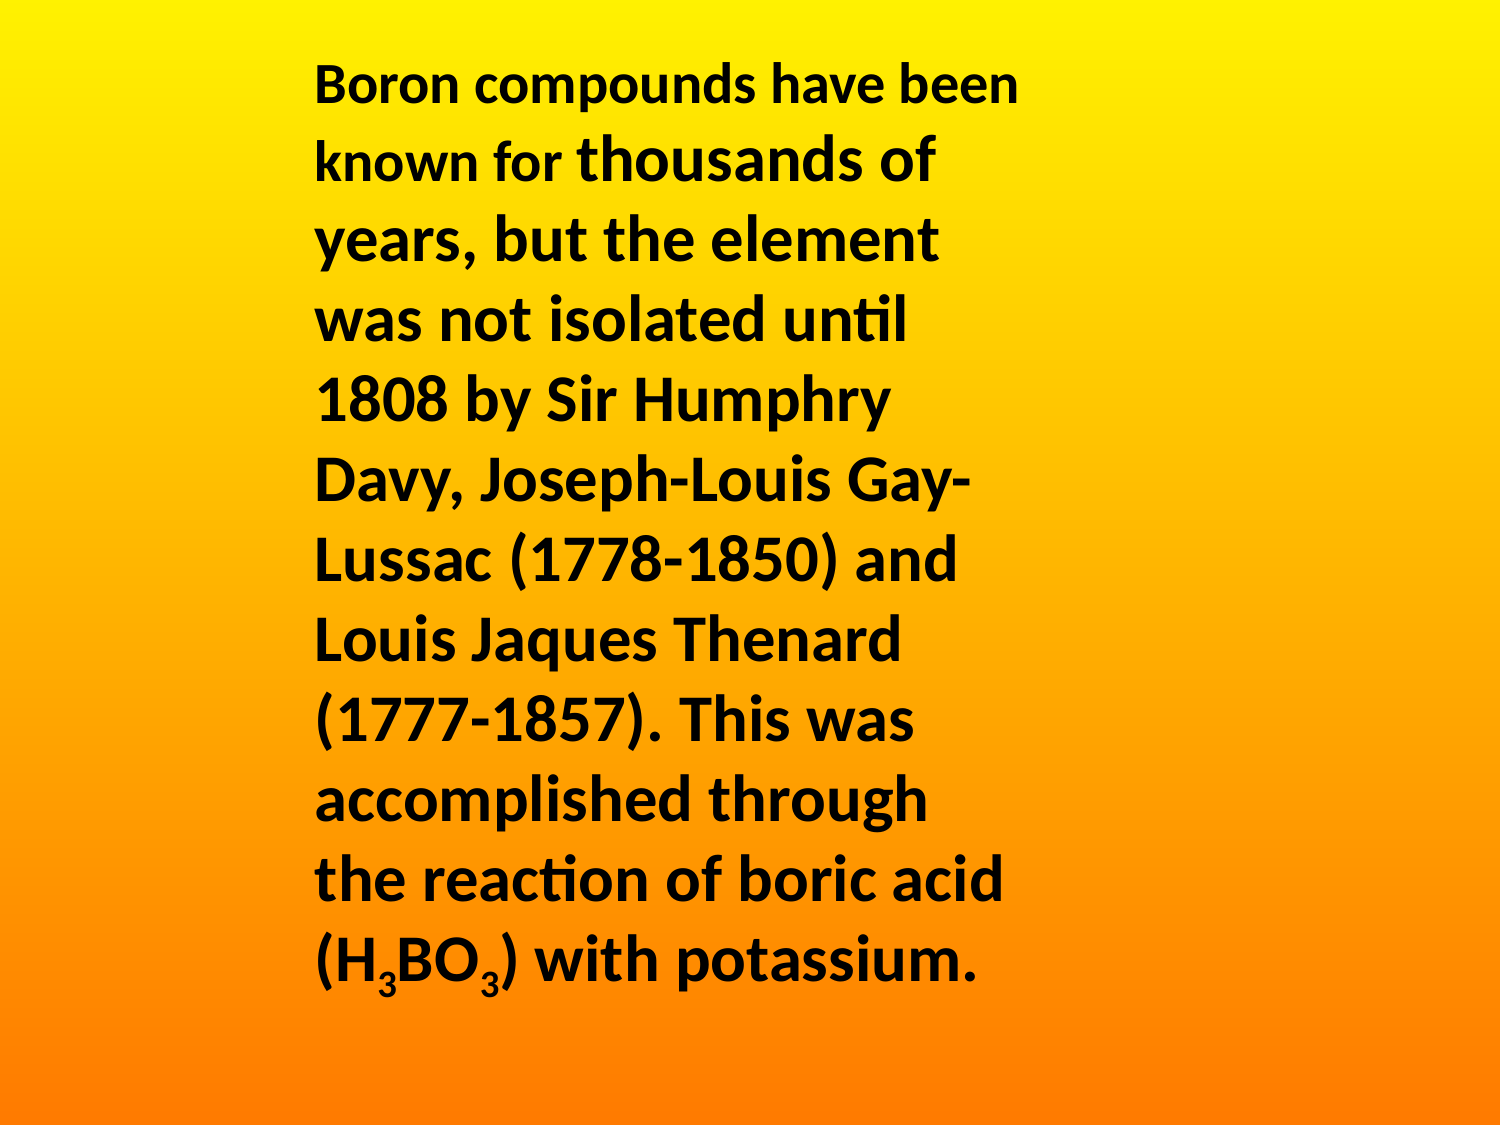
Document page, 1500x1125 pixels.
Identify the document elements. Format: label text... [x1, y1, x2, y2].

text_box Boron compounds have been known for thousands of years, but the element was not isolated until 1808 by Sir Humphry Davy, Joseph-Louis Gay-Lussac (1778-1850) and Louis Jaques Thenard (1777-1857). This was accomplished through the reaction of boric acid (H3BO3) with potassium. [299, 37, 1050, 1013]
